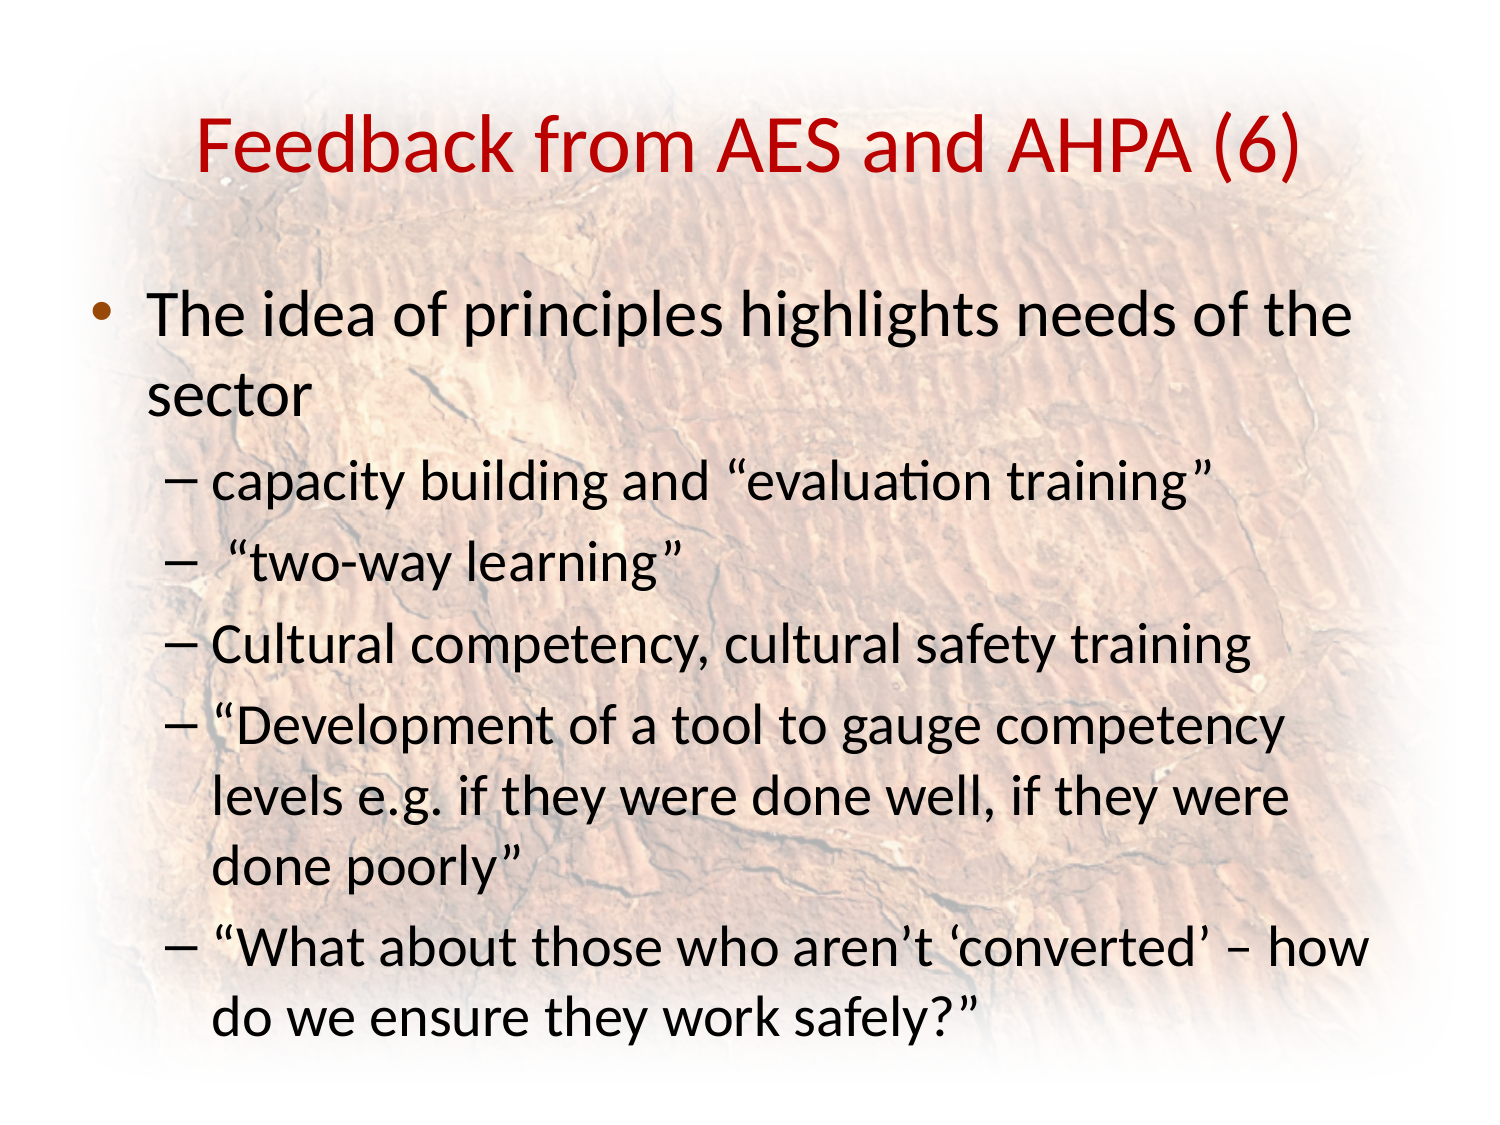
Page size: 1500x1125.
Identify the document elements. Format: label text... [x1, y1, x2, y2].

list The idea of principles highlights needs of the sector capacity building and “evaluation training” “two-way learning” Cultural competency, cultural safety training “Development of a tool to gauge competency levels e.g. if they were done well, if they were done poorly” “What about those who aren’t ‘converted’ – how do we ensure they work safely?” [75, 262, 1425, 1083]
title Feedback from AES and AHPA (6) [75, 45, 1425, 233]
